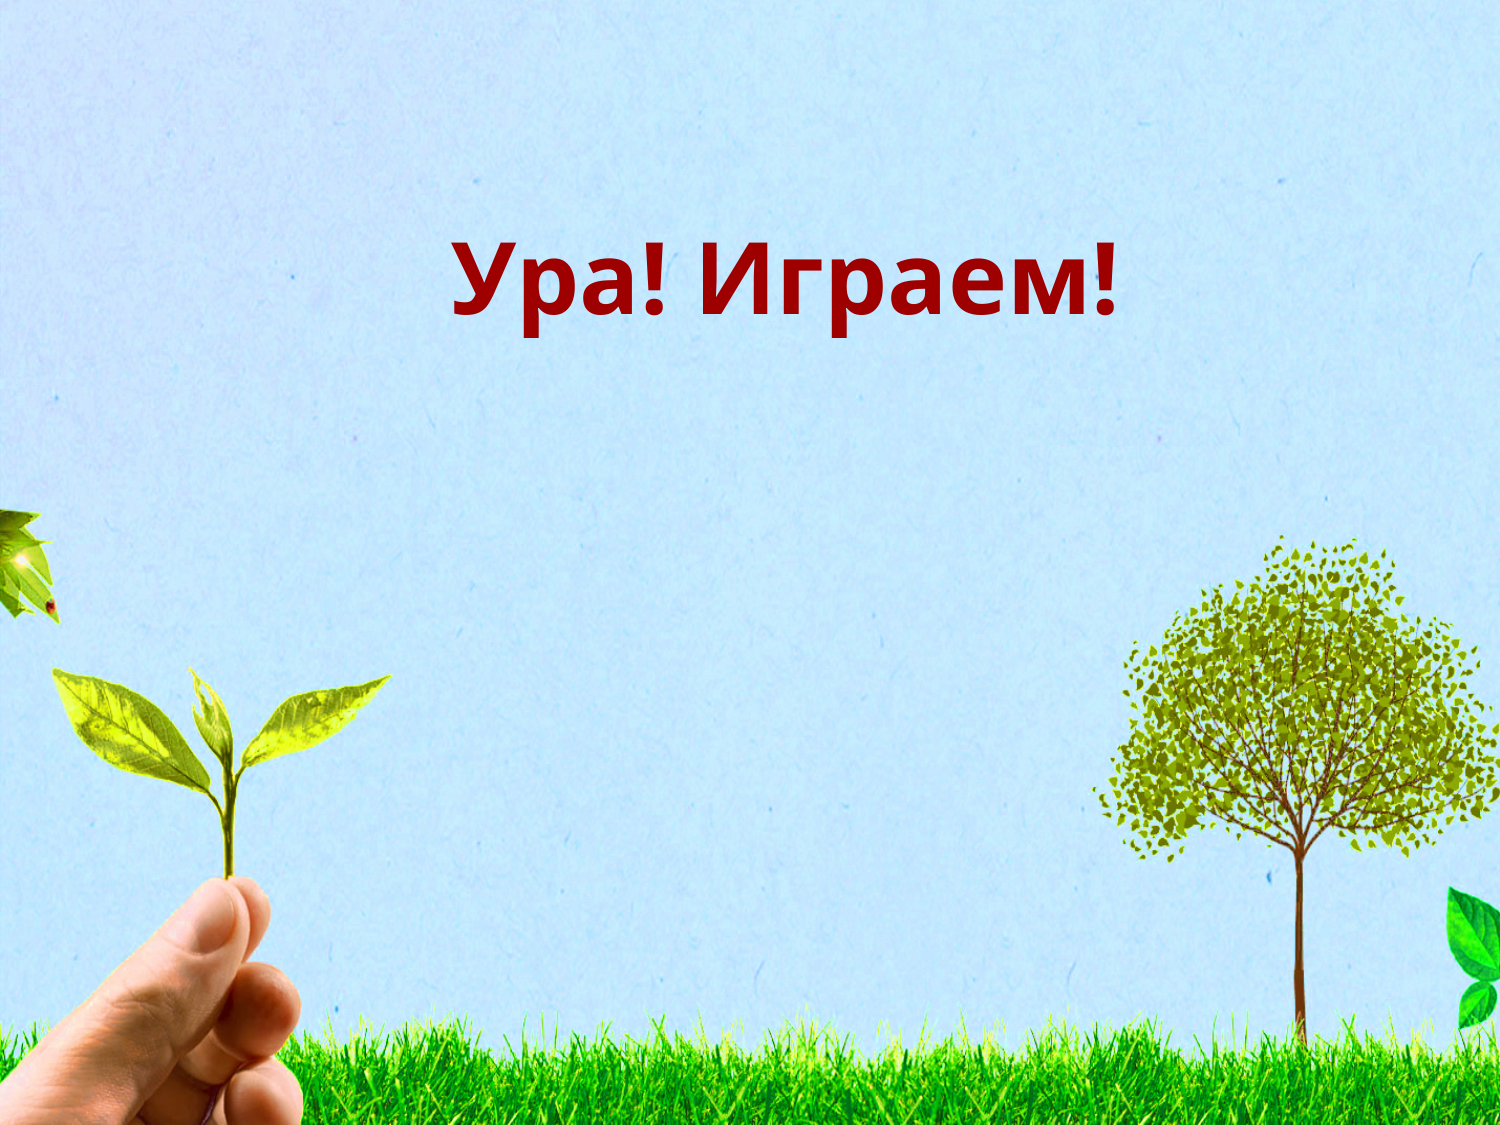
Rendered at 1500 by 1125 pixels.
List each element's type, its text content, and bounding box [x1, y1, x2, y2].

title Ура! Играем! [102, 59, 1398, 505]
picture [0, 0, 1500, 1125]
